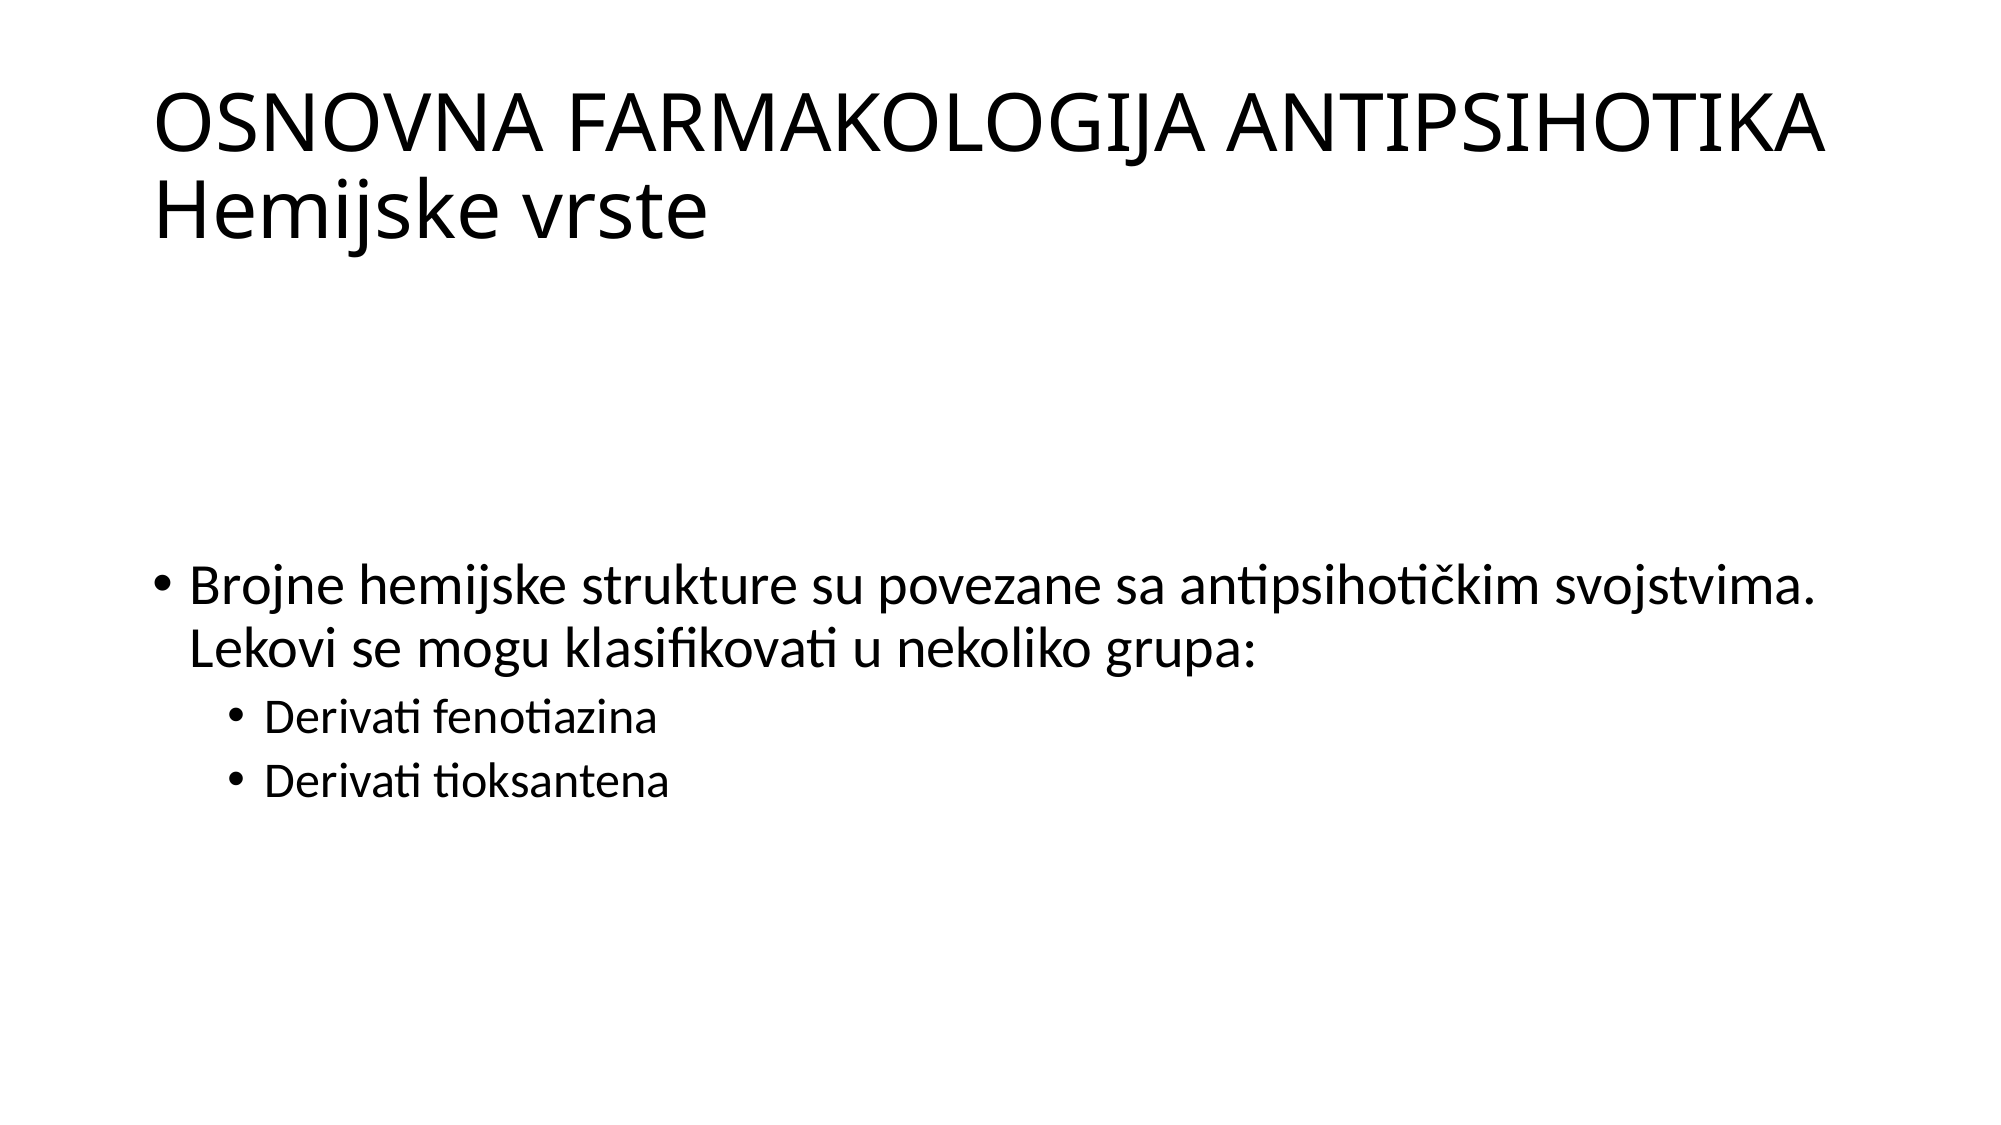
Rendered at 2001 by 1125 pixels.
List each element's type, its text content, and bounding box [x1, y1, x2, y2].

title OSNOVNA FARMAKOLOGIJA ANTIPSIHOTIKA Hemijske vrste [137, 59, 1863, 278]
list Brojne hemijske strukture su povezane sa antipsihotičkim svojstvima. Lekovi se mogu klasifikovati u nekoliko grupa: Derivati fenotiazina Derivati tioksantena [137, 546, 1863, 1014]
